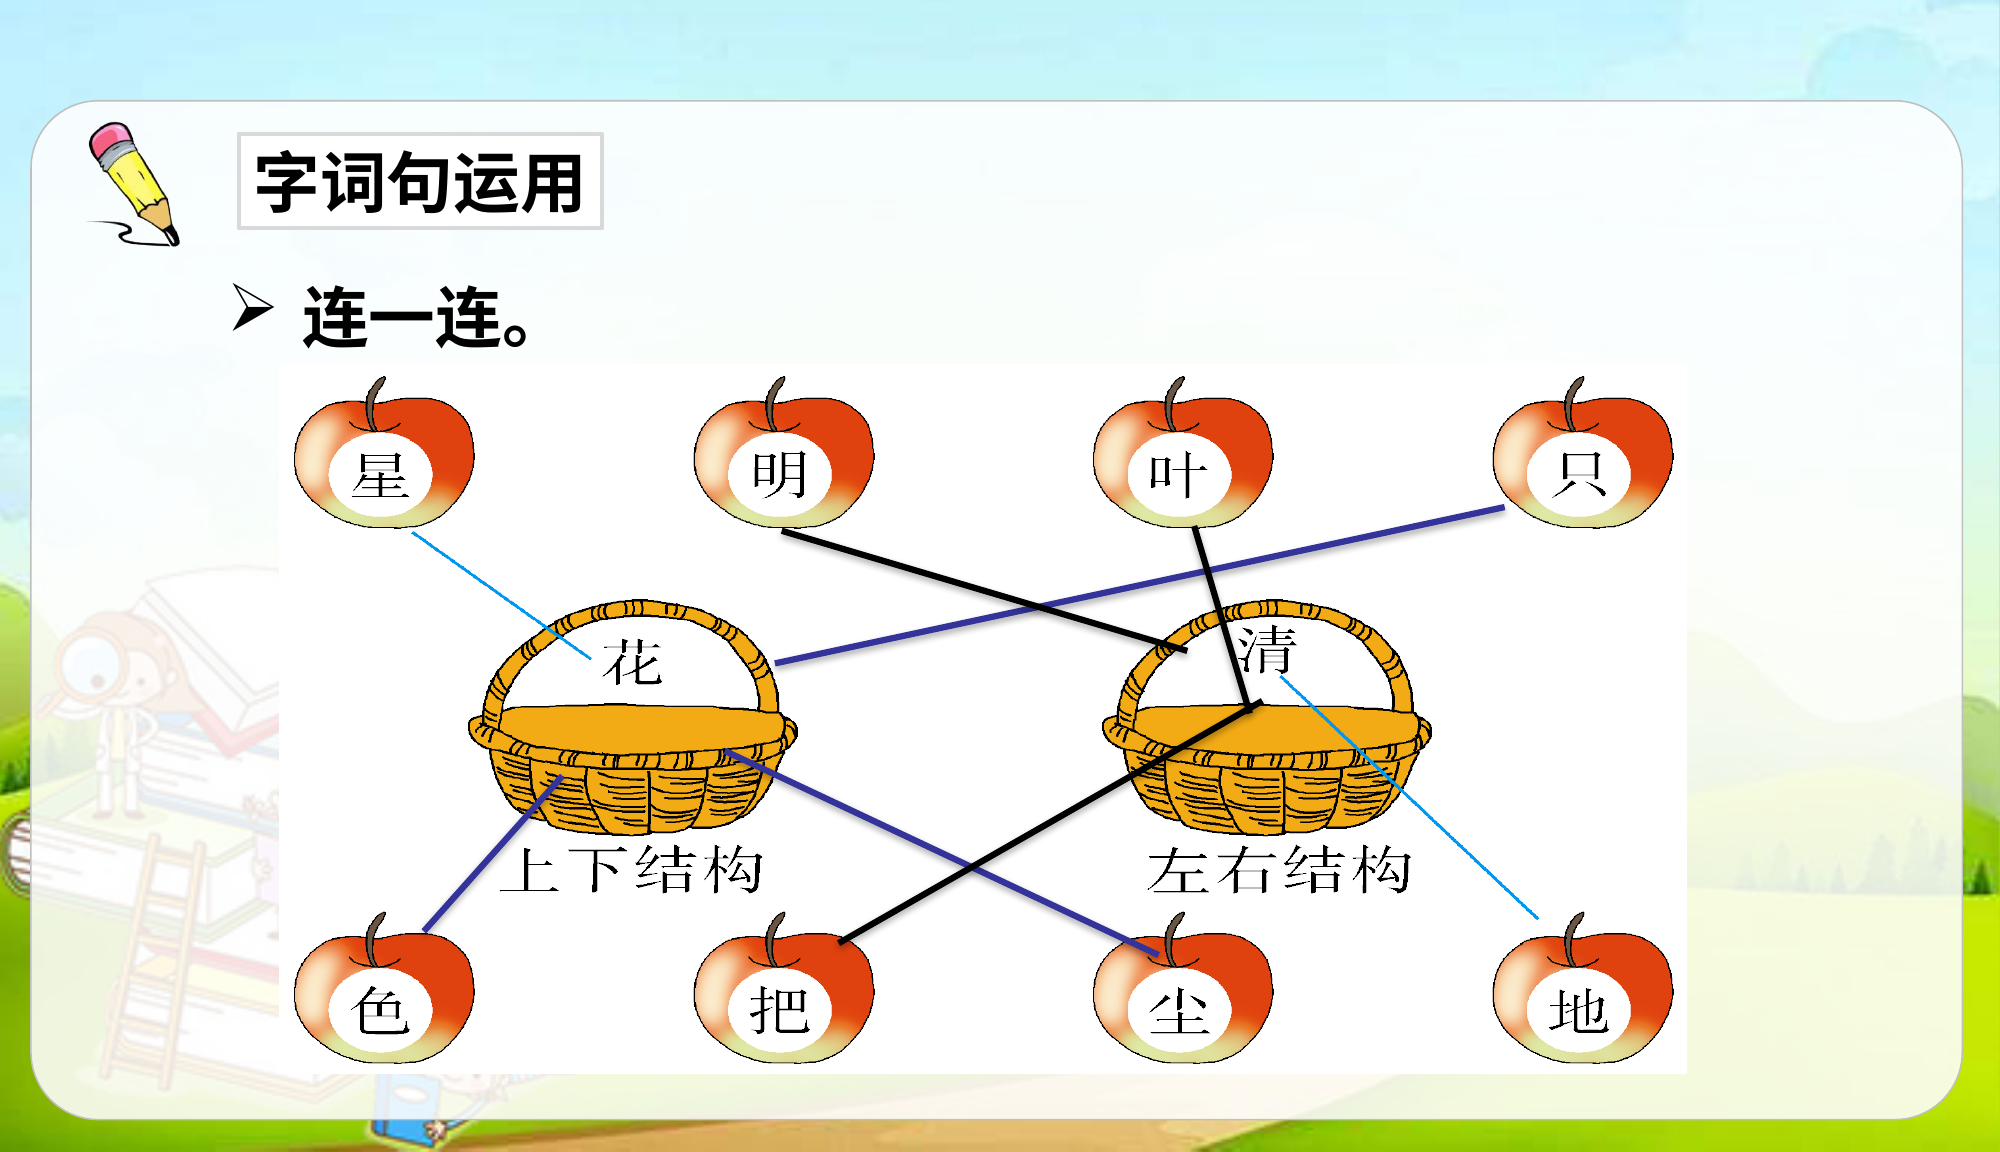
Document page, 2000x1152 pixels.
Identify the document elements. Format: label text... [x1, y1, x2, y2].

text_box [838, 700, 1263, 944]
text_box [1193, 525, 1251, 699]
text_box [423, 775, 563, 932]
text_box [781, 530, 1188, 652]
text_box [724, 750, 1159, 956]
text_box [774, 506, 1505, 664]
picture [0, 0, 2000, 1152]
text_box 连一连。 [212, 268, 584, 364]
text_box 字词句运用 [237, 132, 604, 230]
